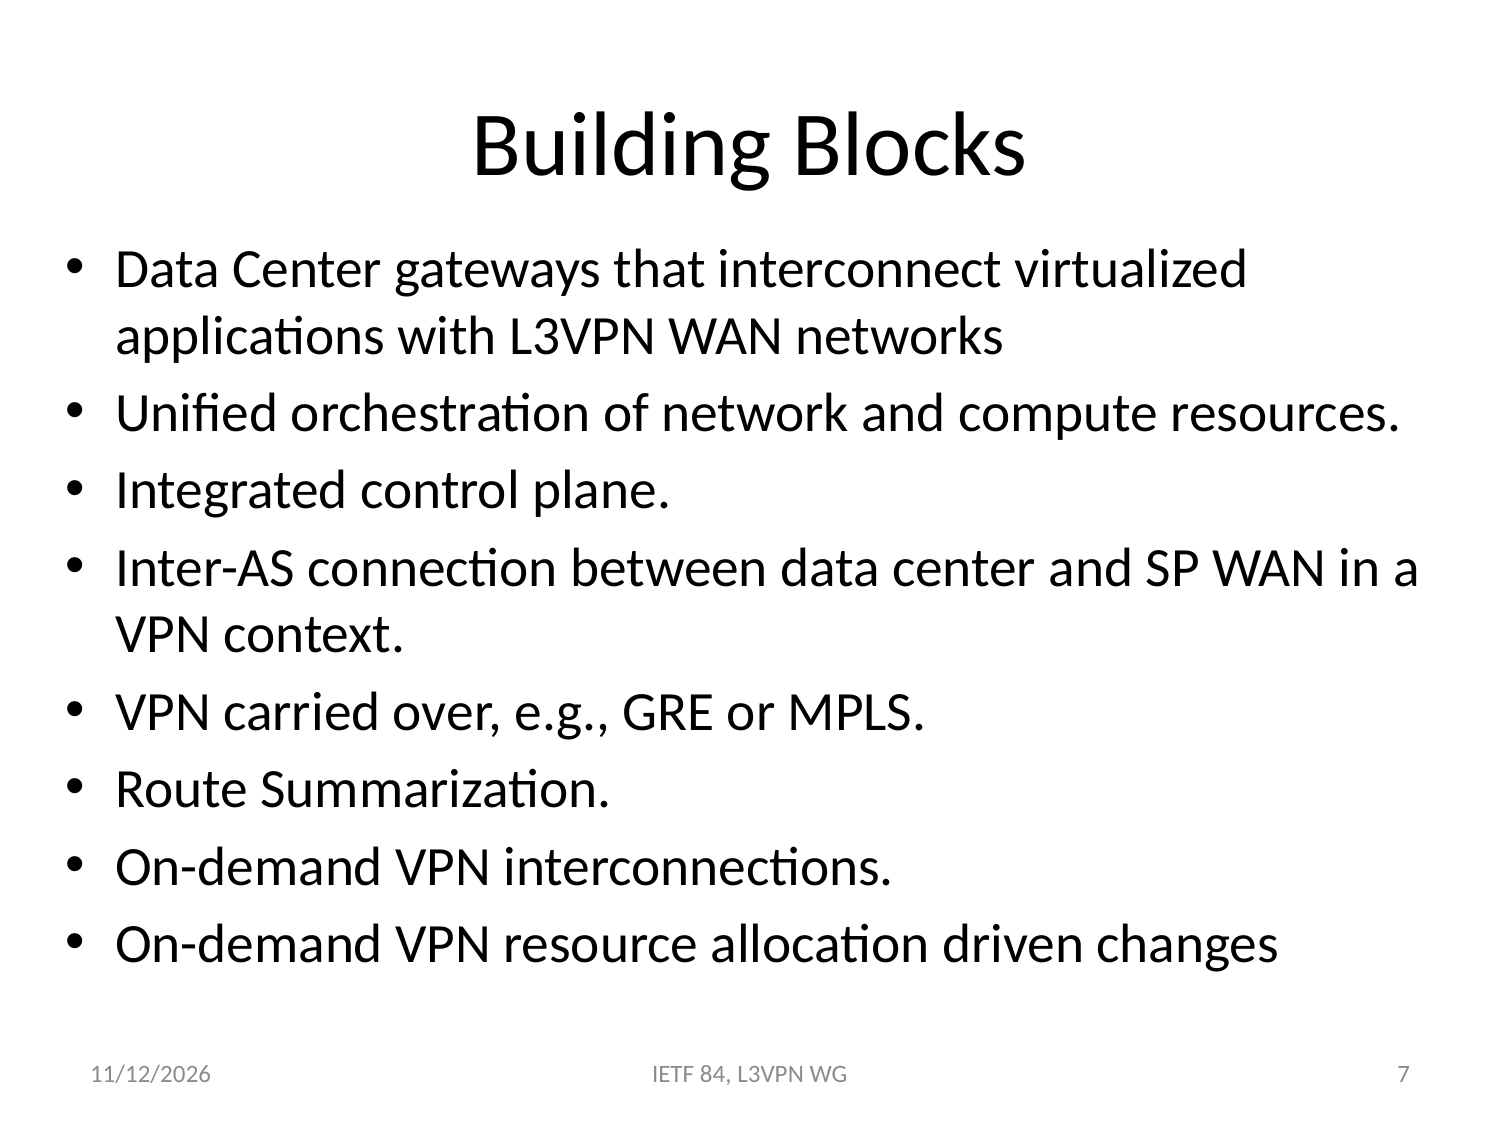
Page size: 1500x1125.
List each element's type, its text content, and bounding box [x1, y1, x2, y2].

footer IETF 84, L3VPN WG [512, 1042, 988, 1103]
slide_number 7 [1074, 1042, 1425, 1103]
title Building Blocks [75, 45, 1425, 224]
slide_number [75, 1042, 425, 1103]
list Data Center gateways that interconnect virtualized applications with L3VPN WAN networks Unified orchestration of network and compute resources. Integrated control plane. Inter-AS connection between data center and SP WAN in a VPN context. VPN carried over, e.g., GRE or MPLS. Route Summarization. On-demand VPN interconnections. On-demand VPN resource allocation driven changes [50, 224, 1463, 1038]
